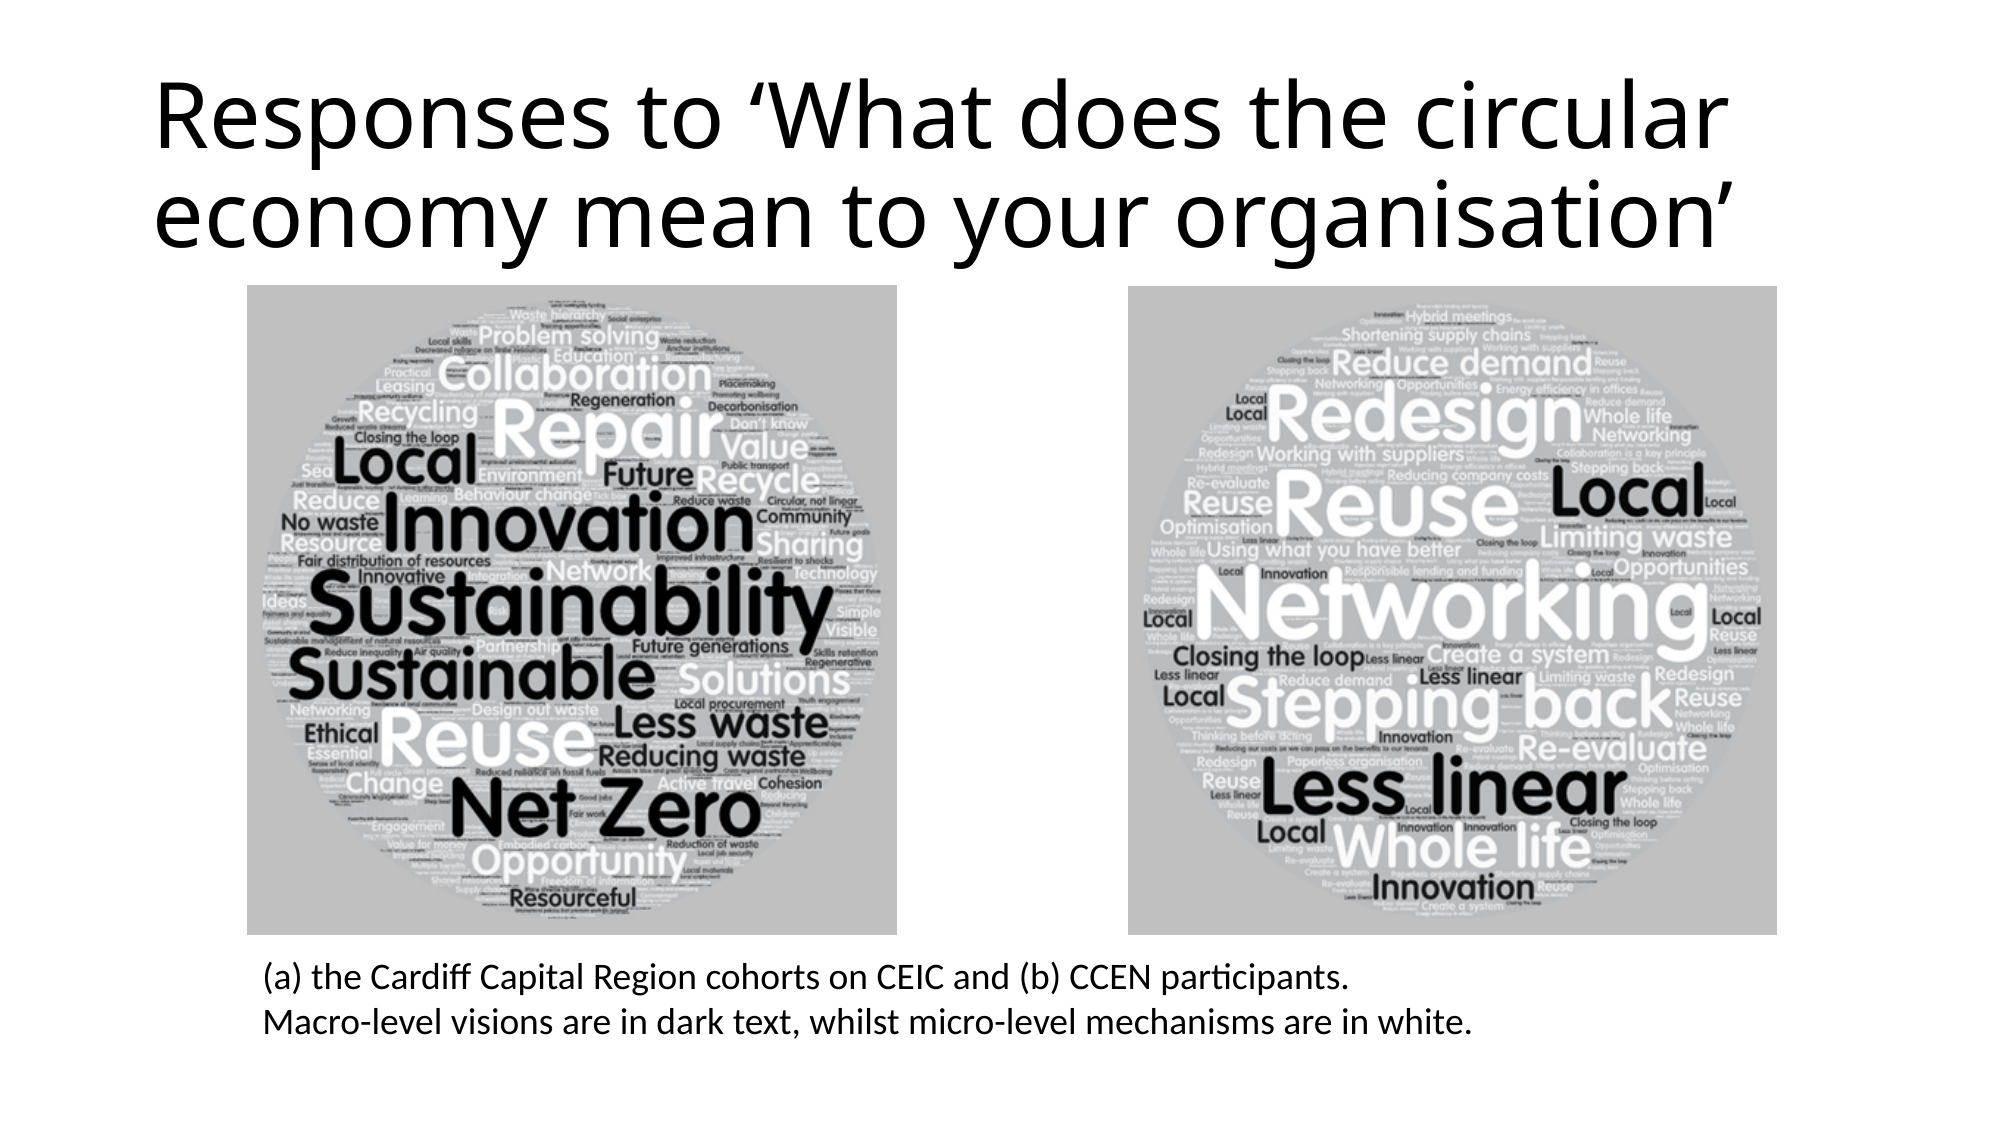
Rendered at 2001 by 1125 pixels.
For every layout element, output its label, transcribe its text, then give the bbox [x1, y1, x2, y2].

picture [1128, 286, 1777, 935]
text_box (a) the Cardiff Capital Region cohorts on CEIC and (b) CCEN participants. Macro-level visions are in dark text, whilst micro-level mechanisms are in white. [247, 944, 1796, 1050]
picture [247, 285, 897, 935]
title Responses to ‘What does the circular economy mean to your organisation’ [137, 59, 1863, 278]
